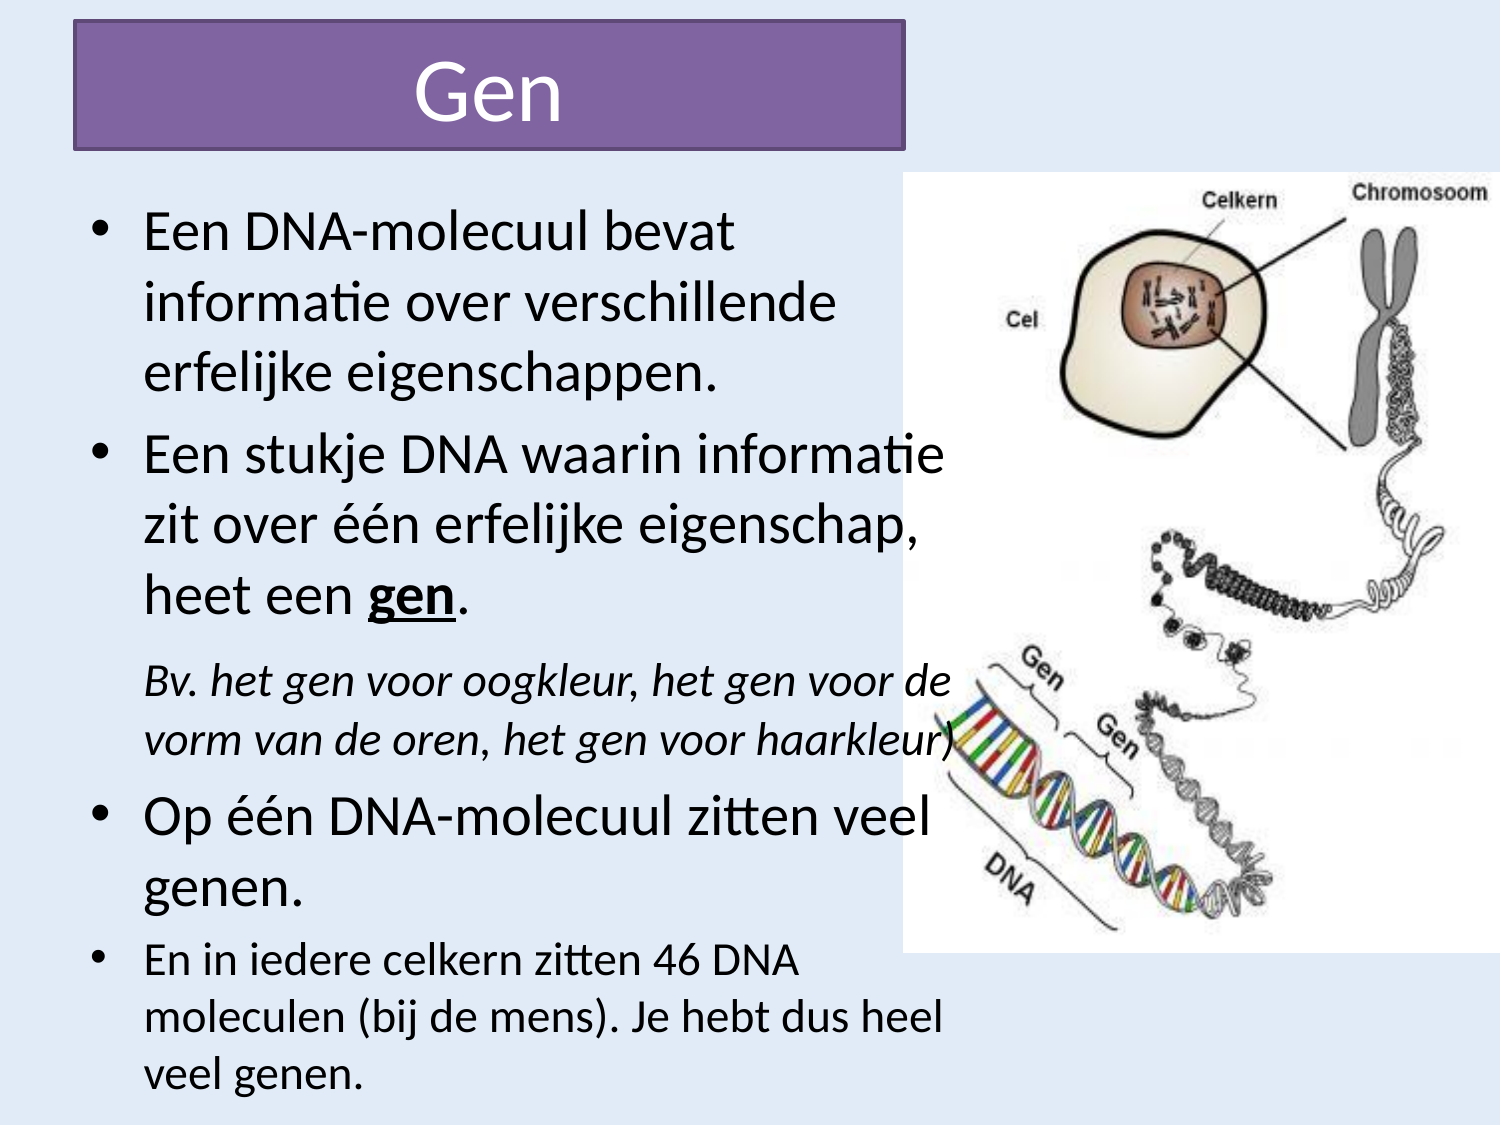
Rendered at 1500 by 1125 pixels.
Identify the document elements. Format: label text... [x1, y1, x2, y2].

picture [903, 172, 1500, 953]
title Gen [73, 19, 906, 151]
list Een DNA-molecuul bevat informatie over verschillende erfelijke eigenschappen. Een stukje DNA waarin informatie zit over één erfelijke eigenschap, heet een gen. Bv. het gen voor oogkleur, het gen voor de vorm van de oren, het gen voor haarkleur) Op één DNA-molecuul zitten veel genen. En in iedere celkern zitten 46 DNA moleculen (bij de mens). Je hebt dus heel veel genen. [75, 184, 975, 1125]
